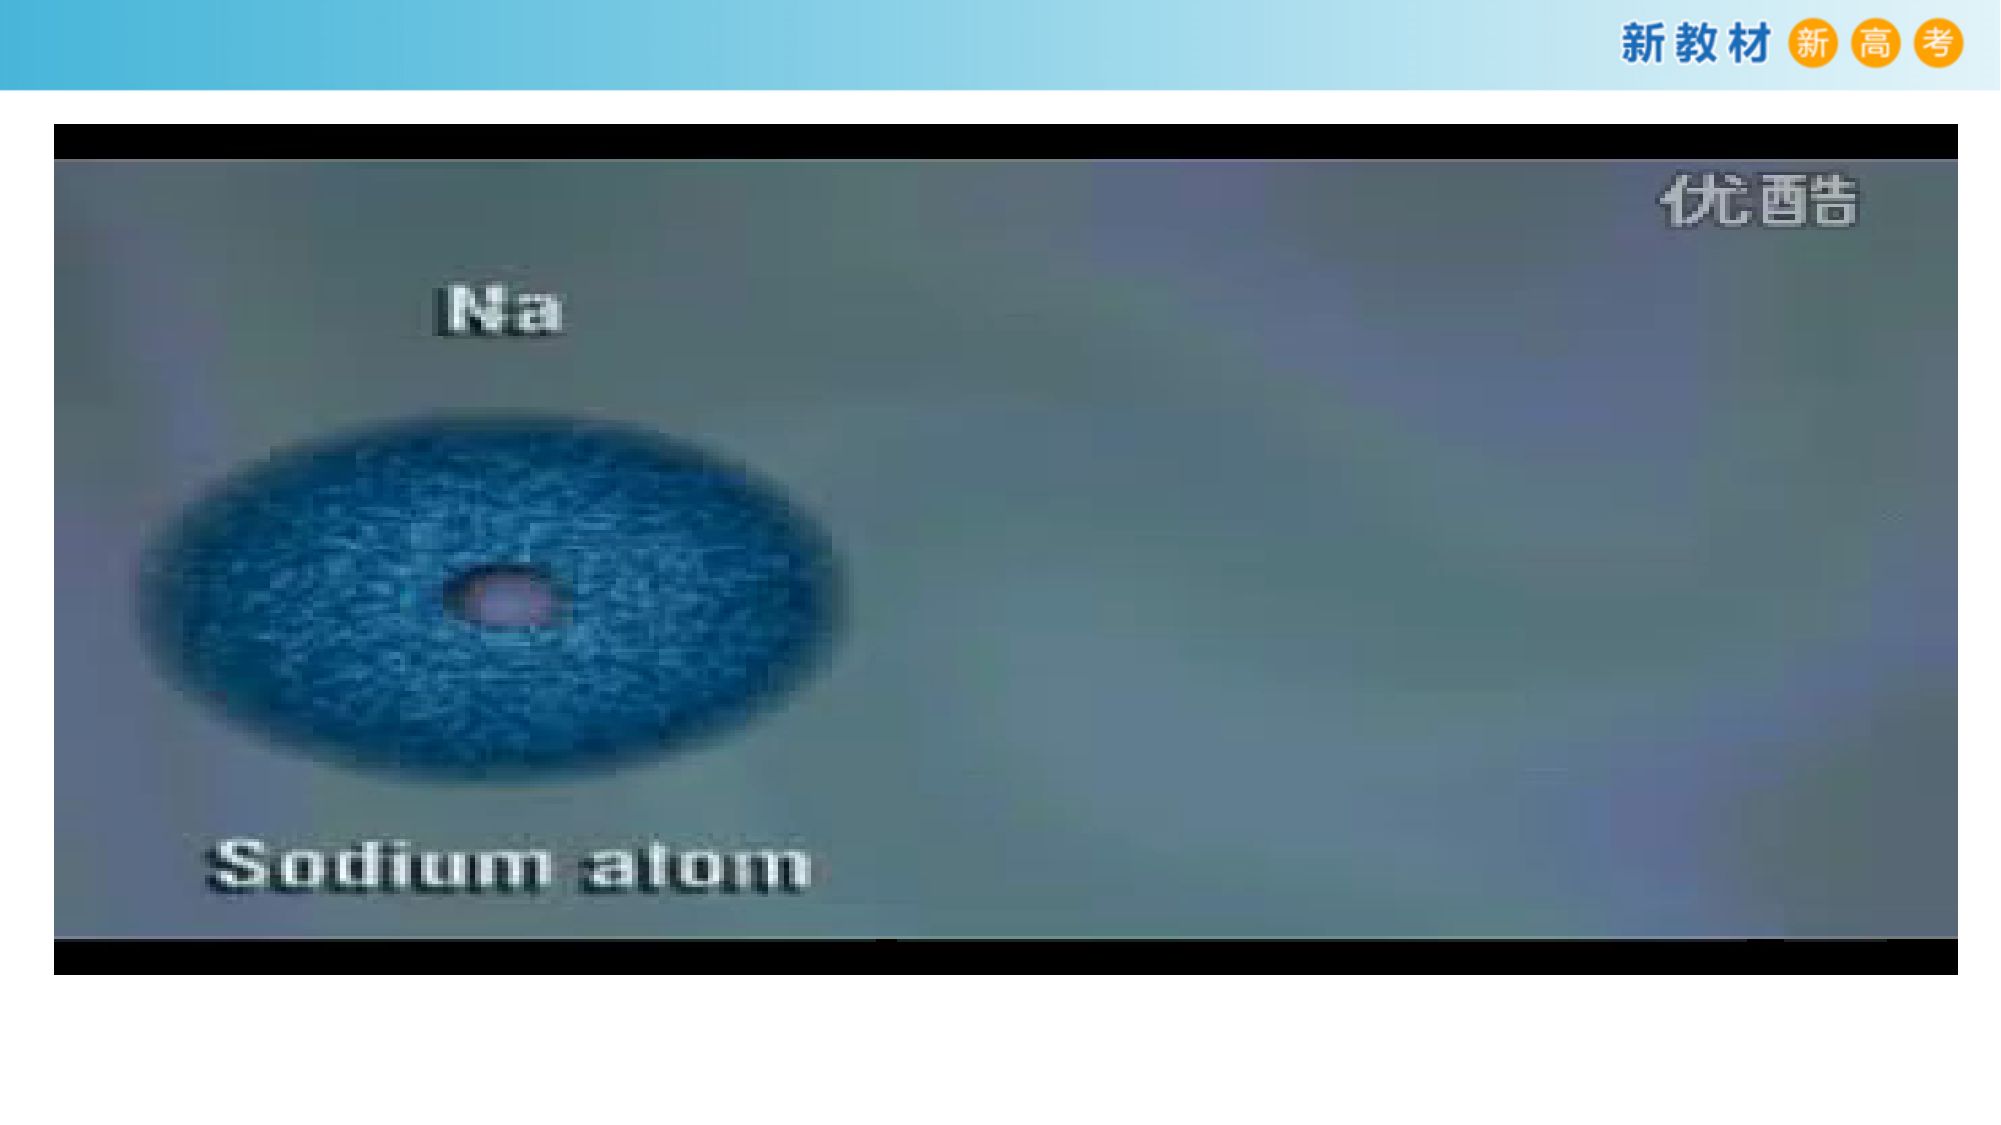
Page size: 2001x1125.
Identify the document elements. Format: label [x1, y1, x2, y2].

text_box [53, 123, 1959, 976]
picture [0, 0, 2001, 1125]
